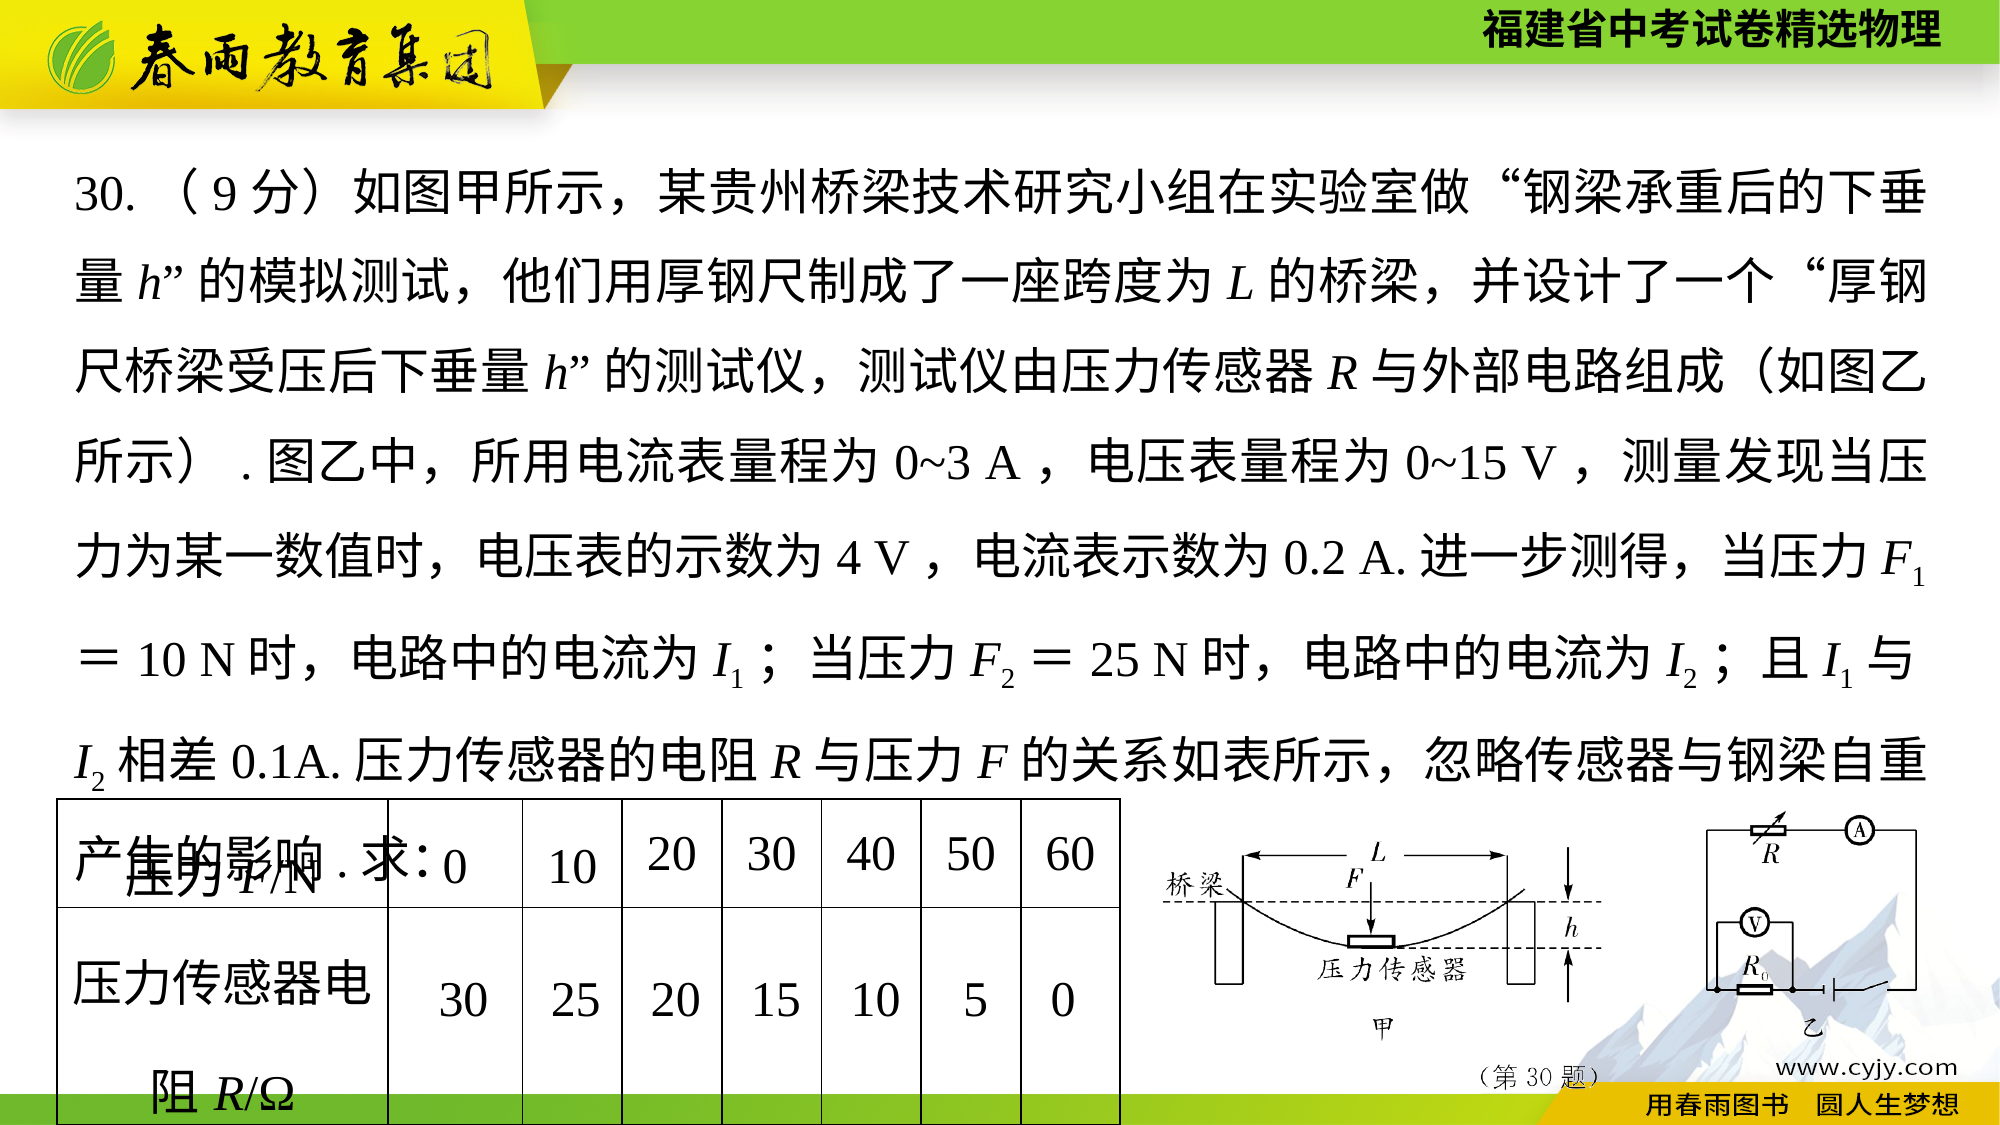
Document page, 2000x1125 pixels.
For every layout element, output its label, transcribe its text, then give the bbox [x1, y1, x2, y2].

table_header 0 [389, 800, 522, 907]
table_cell [523, 1034, 621, 1124]
table_cell [623, 908, 721, 928]
table_header 压力F/N [58, 800, 387, 907]
text_box 30 25 20 15 10 5 0 [423, 928, 1091, 1034]
table_header 50 [922, 800, 1020, 907]
table_cell [389, 908, 522, 1124]
table_header 30 [723, 800, 821, 907]
list 30.（9分）如图甲所示，某贵州桥梁技术研究小组在实验室做“钢梁承重后的下垂量h”的模拟测试，他们用厚钢尺制成了一座跨度为L的桥梁，并设计了一个“厚钢尺桥梁受压后下垂量h”的测试仪，测试仪由压力传感器R与外部电路组成（如图乙所示）.图乙中，所用电流表量程为0~3 A，电压表量程为0~15 V，测量发现当压力为某一数值时，电压表的示数为4 V，电流表示数为0.2 A.进一步测得，当压力F1＝10 N时，电路中的电流为I1；当压力F2＝25 N时，电路中的电流为I2；且I1与I2相差0.1A.压力传感器的电阻R与压力F的关系如表所示，忽略传感器与钢梁自重产生的影响.求： [59, 122, 1944, 763]
table_cell [523, 908, 621, 928]
table_cell [822, 1034, 920, 1124]
table_cell 压力传感器电阻R/Ω [58, 908, 387, 1124]
table_header 60 [1022, 800, 1119, 907]
table_cell [623, 1034, 721, 1124]
table_cell [922, 1034, 1020, 1124]
table_header 10 [523, 800, 621, 907]
table_header 40 [822, 800, 920, 907]
table_cell [922, 908, 1020, 928]
table_cell [1022, 908, 1119, 1124]
table_cell [723, 1034, 821, 1124]
picture [0, 0, 2000, 1125]
table_header 20 [623, 800, 721, 907]
table_cell [822, 908, 920, 928]
table_cell [723, 908, 821, 928]
